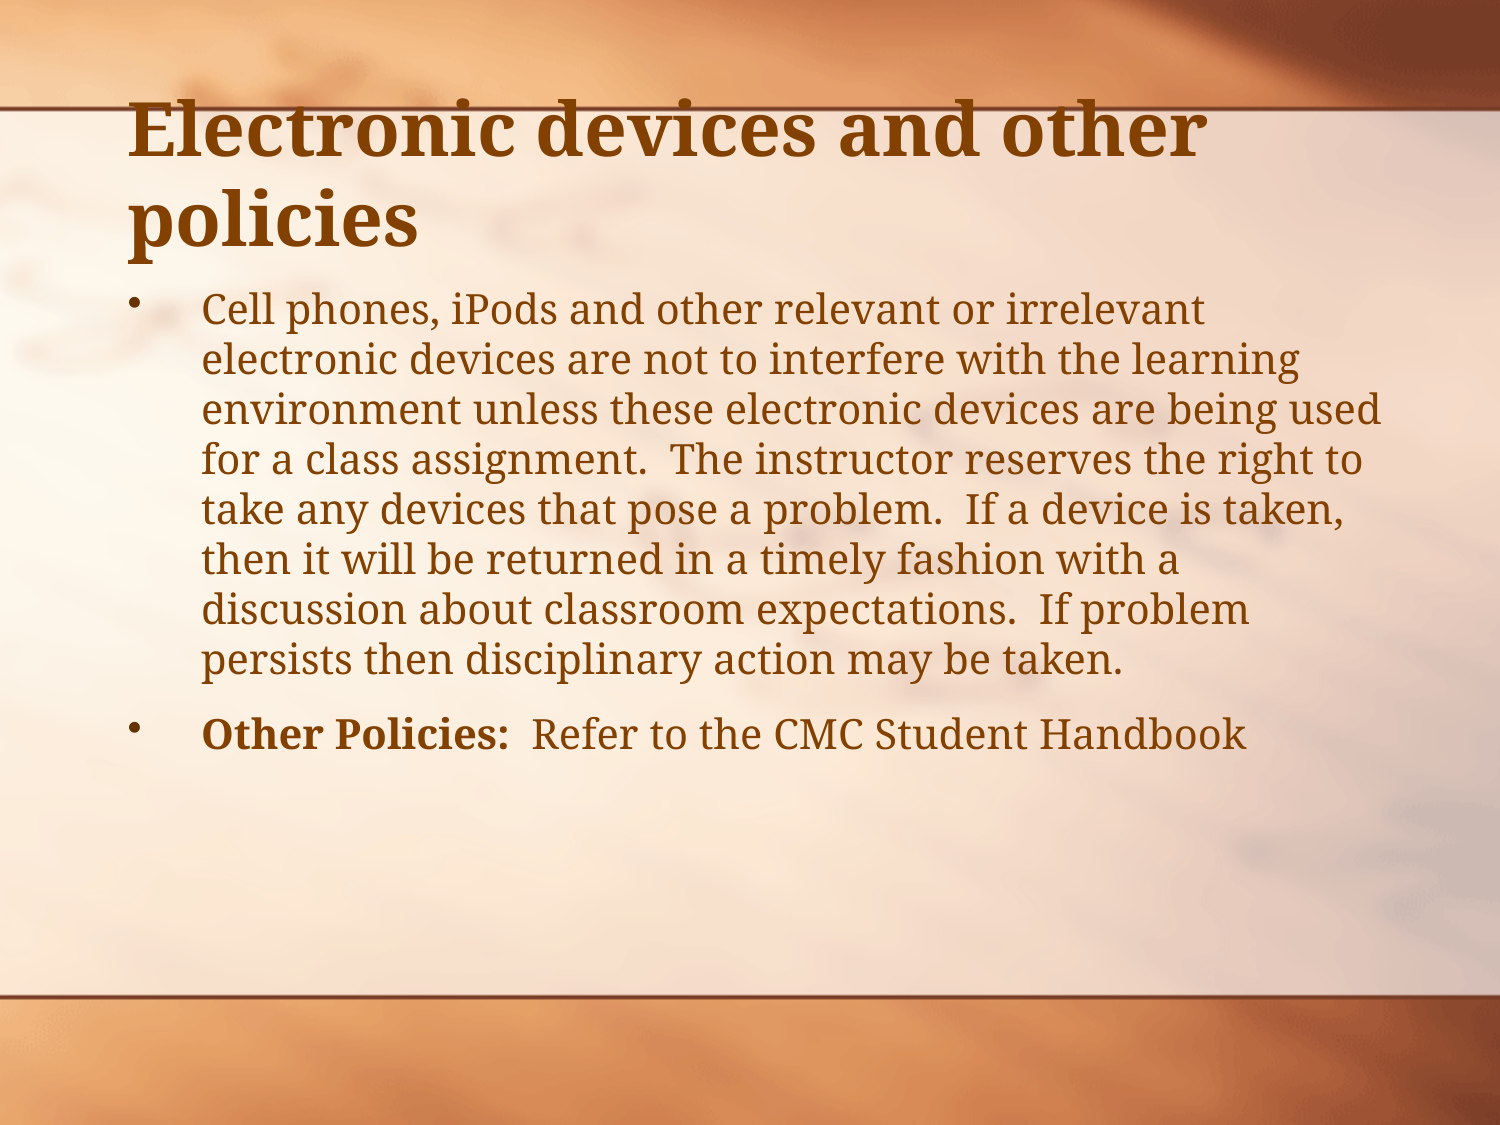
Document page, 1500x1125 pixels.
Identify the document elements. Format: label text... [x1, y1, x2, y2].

title Electronic devices and other policies [112, 124, 1413, 270]
list Cell phones, iPods and other relevant or irrelevant electronic devices are not to interfere with the learning environment unless these electronic devices are being used for a class assignment. The instructor reserves the right to take any devices that pose a problem. If a device is taken, then it will be returned in a timely fashion with a discussion about classroom expectations. If problem persists then disciplinary action may be taken. Other Policies: Refer to the CMC Student Handbook [112, 274, 1413, 951]
picture [0, 0, 1500, 1125]
